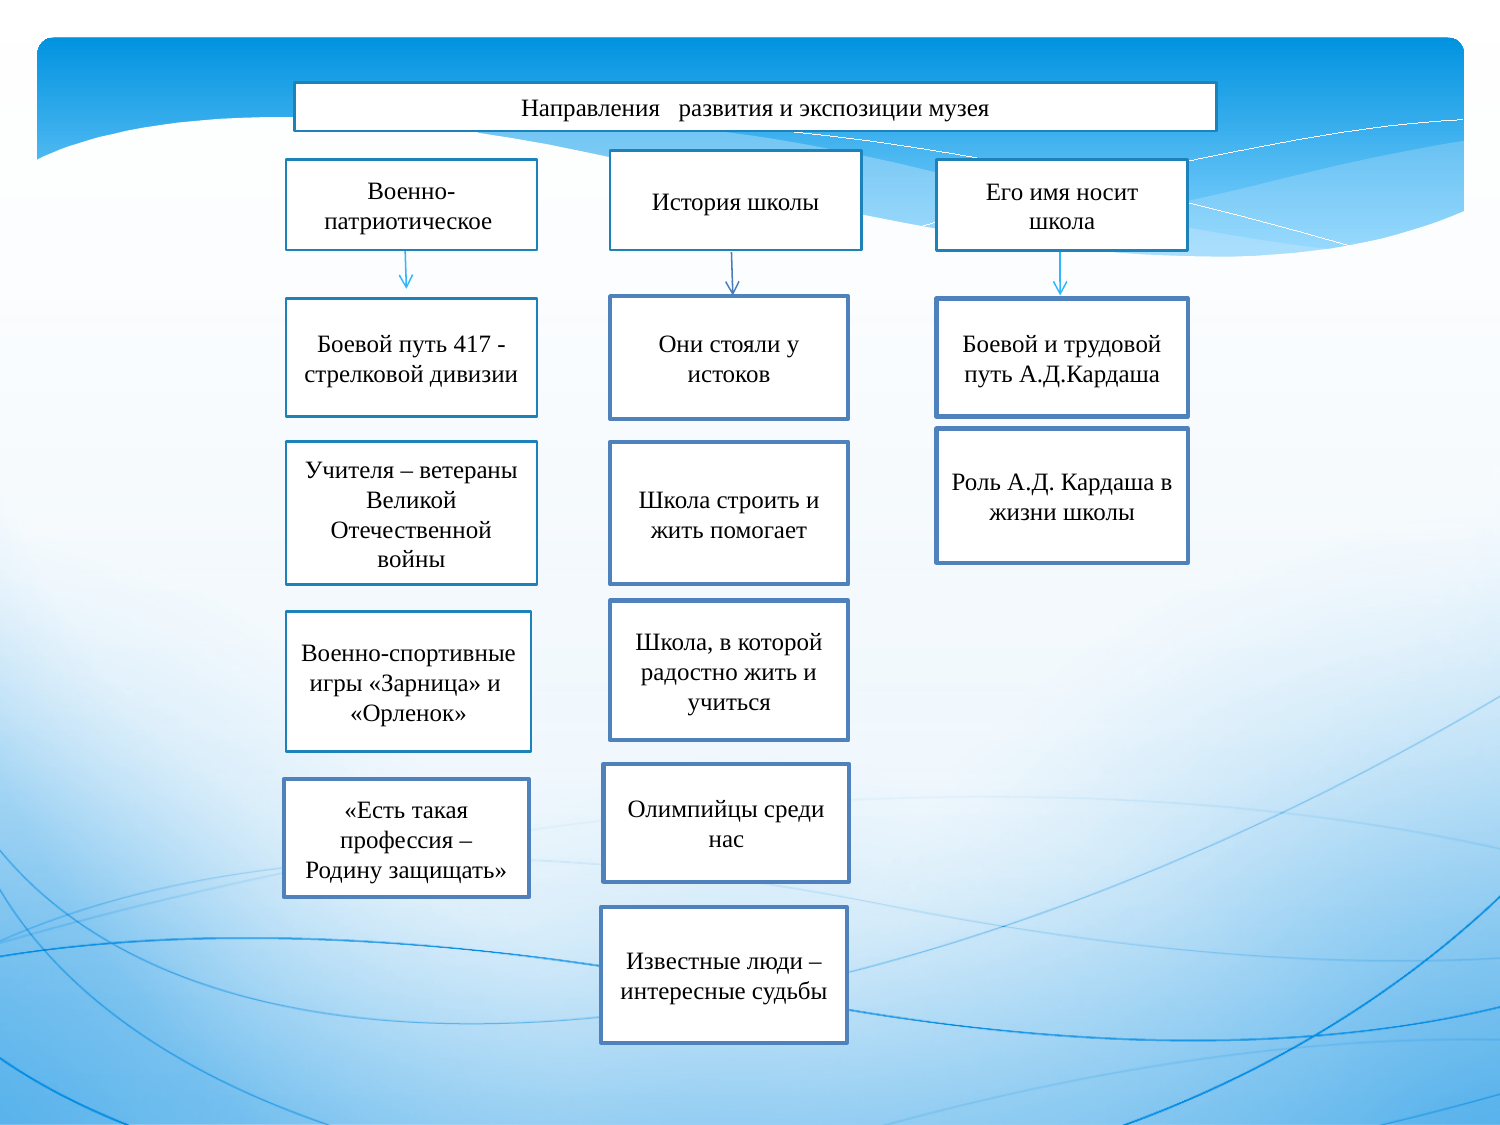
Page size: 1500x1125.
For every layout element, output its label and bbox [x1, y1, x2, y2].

text_box [283, 81, 1217, 1044]
